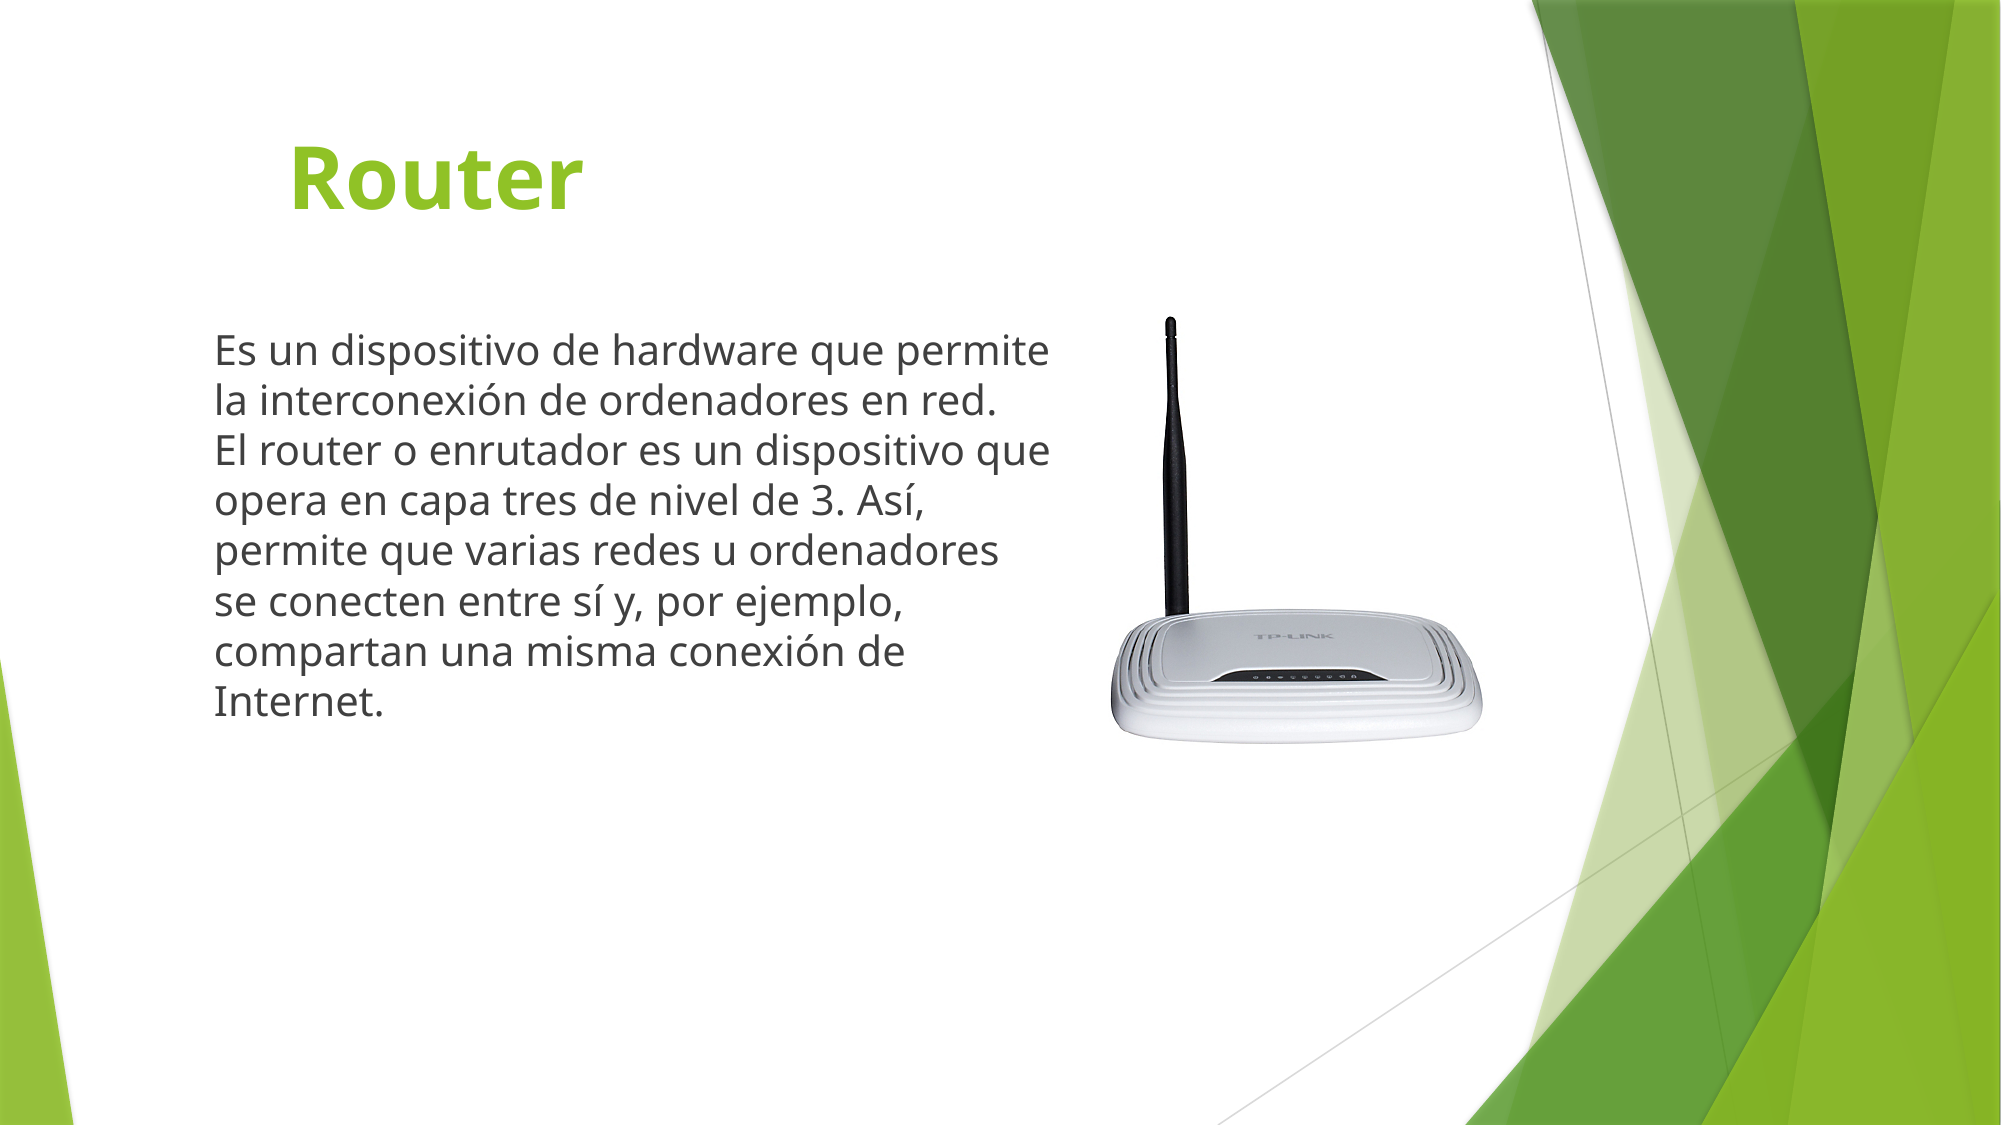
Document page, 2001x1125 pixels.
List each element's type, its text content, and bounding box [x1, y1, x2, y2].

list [1068, 302, 1523, 757]
title Router [272, 113, 1135, 275]
list Es un dispositivo de hardware que permite la interconexión de ordenadores en red. El router o enrutador es un dispositivo que opera en capa tres de nivel de 3. Así, permite que varias redes u ordenadores se conecten entre sí y, por ejemplo, compartan una misma conexión de Internet. [199, 316, 1069, 942]
